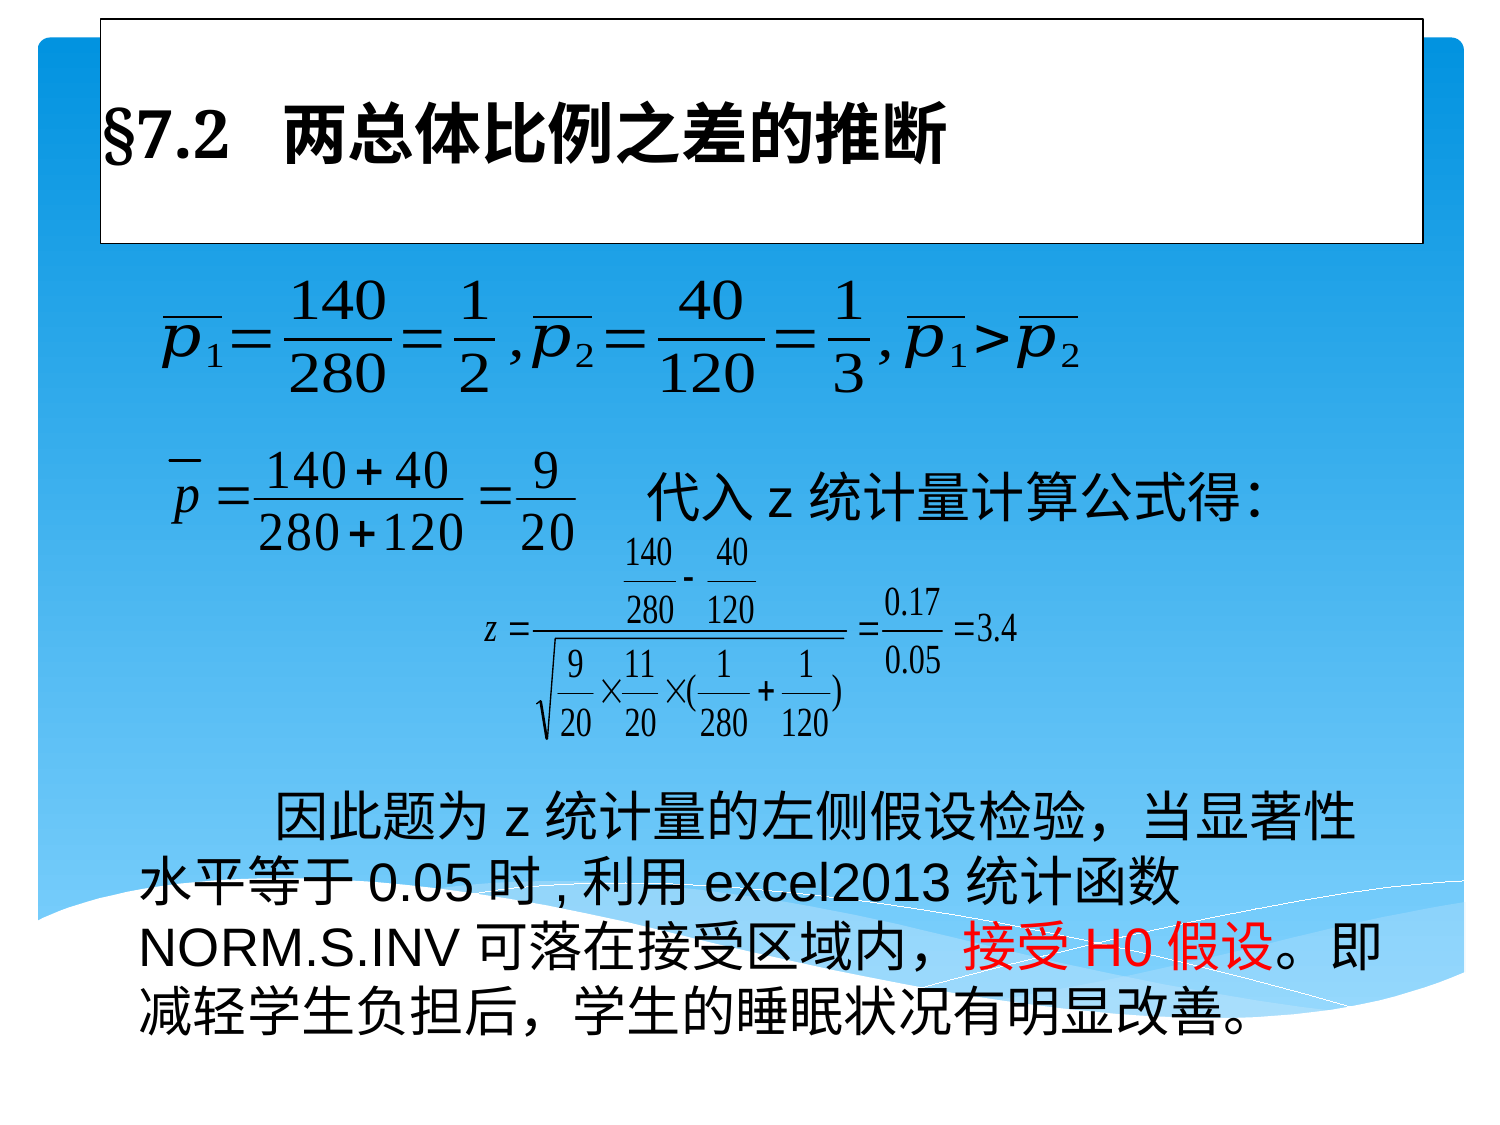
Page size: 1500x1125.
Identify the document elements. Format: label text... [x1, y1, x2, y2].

text_box 代入z统计量计算公式得： [631, 456, 1312, 536]
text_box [159, 432, 585, 563]
title §7.2 两总体比例之差的推断 [100, 19, 1424, 244]
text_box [478, 523, 1022, 749]
